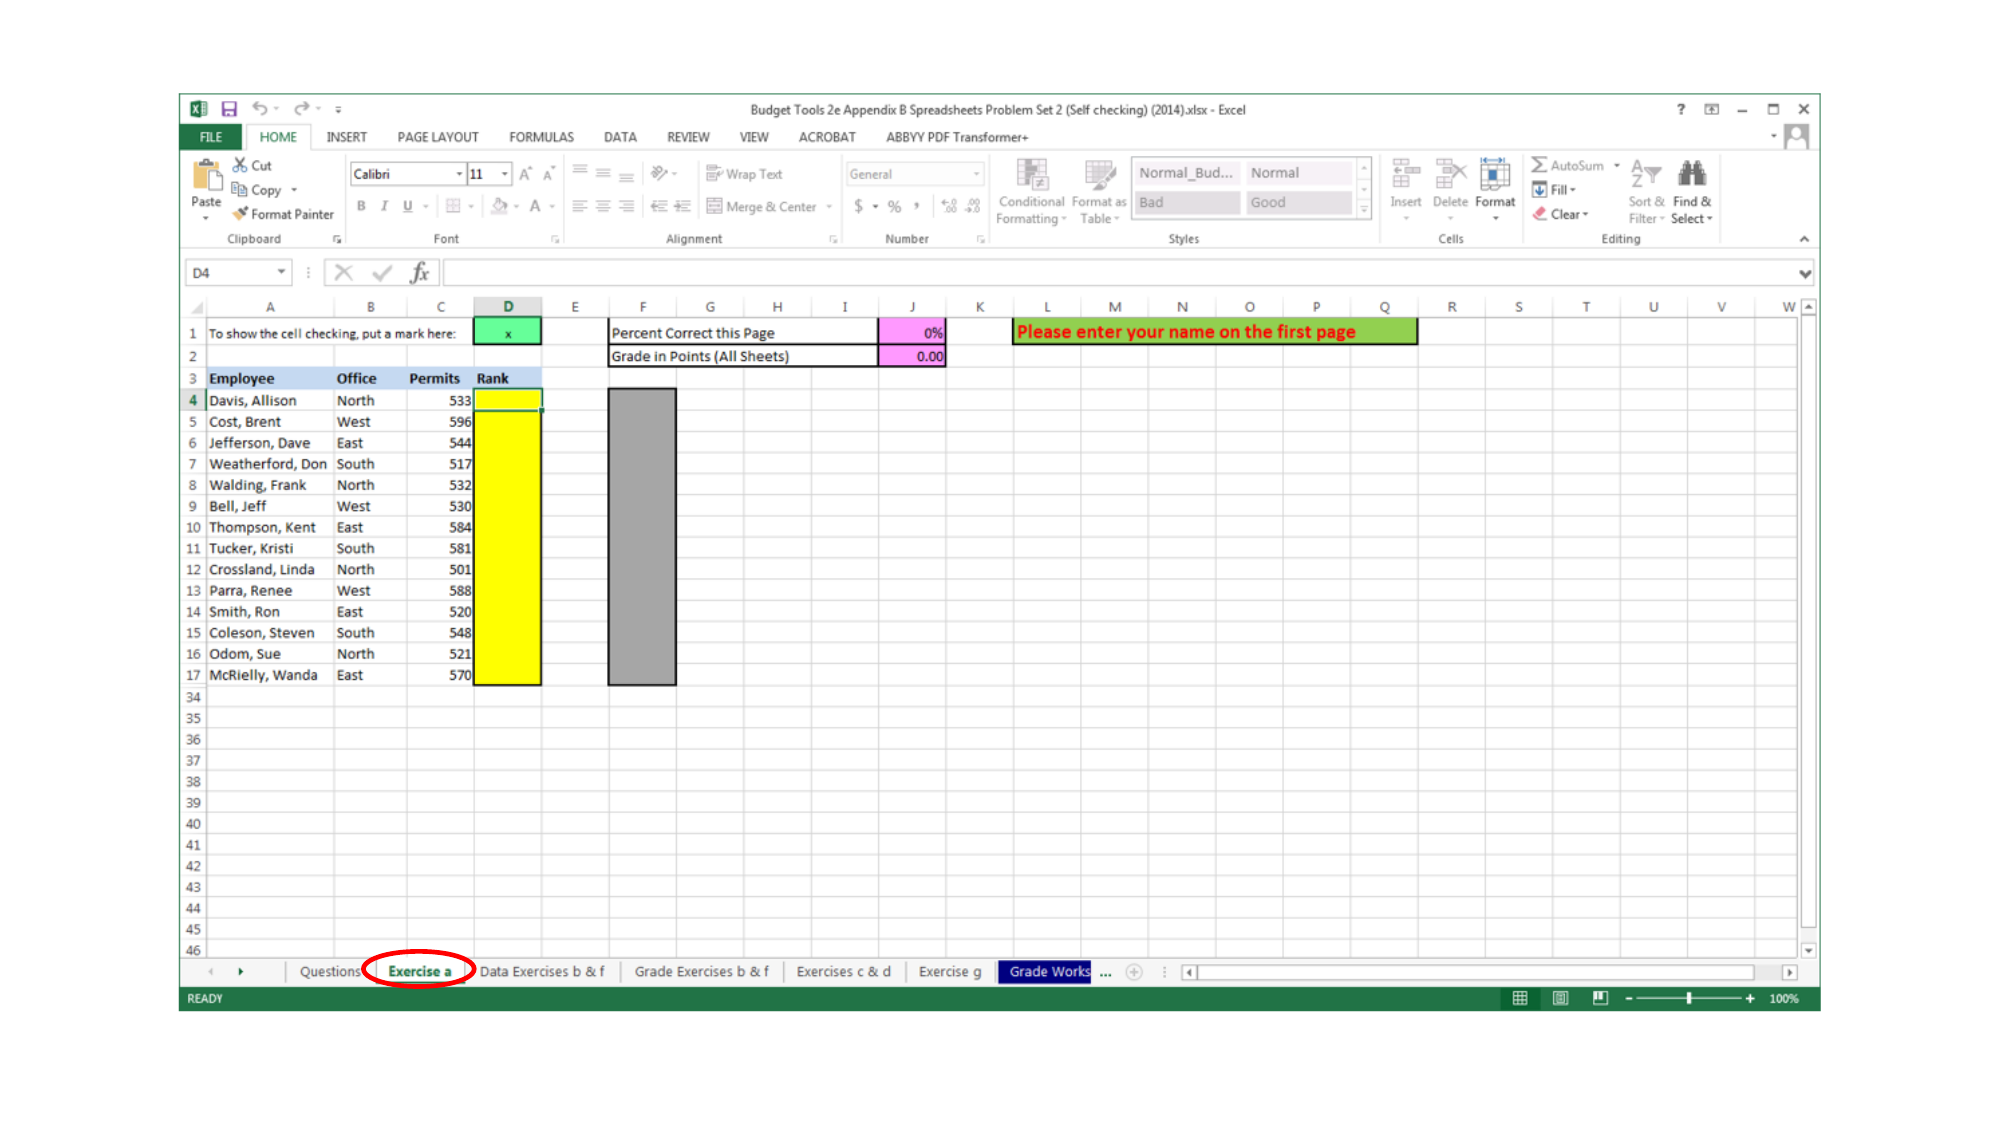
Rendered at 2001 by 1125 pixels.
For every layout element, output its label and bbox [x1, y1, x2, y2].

list [175, 88, 1825, 1014]
